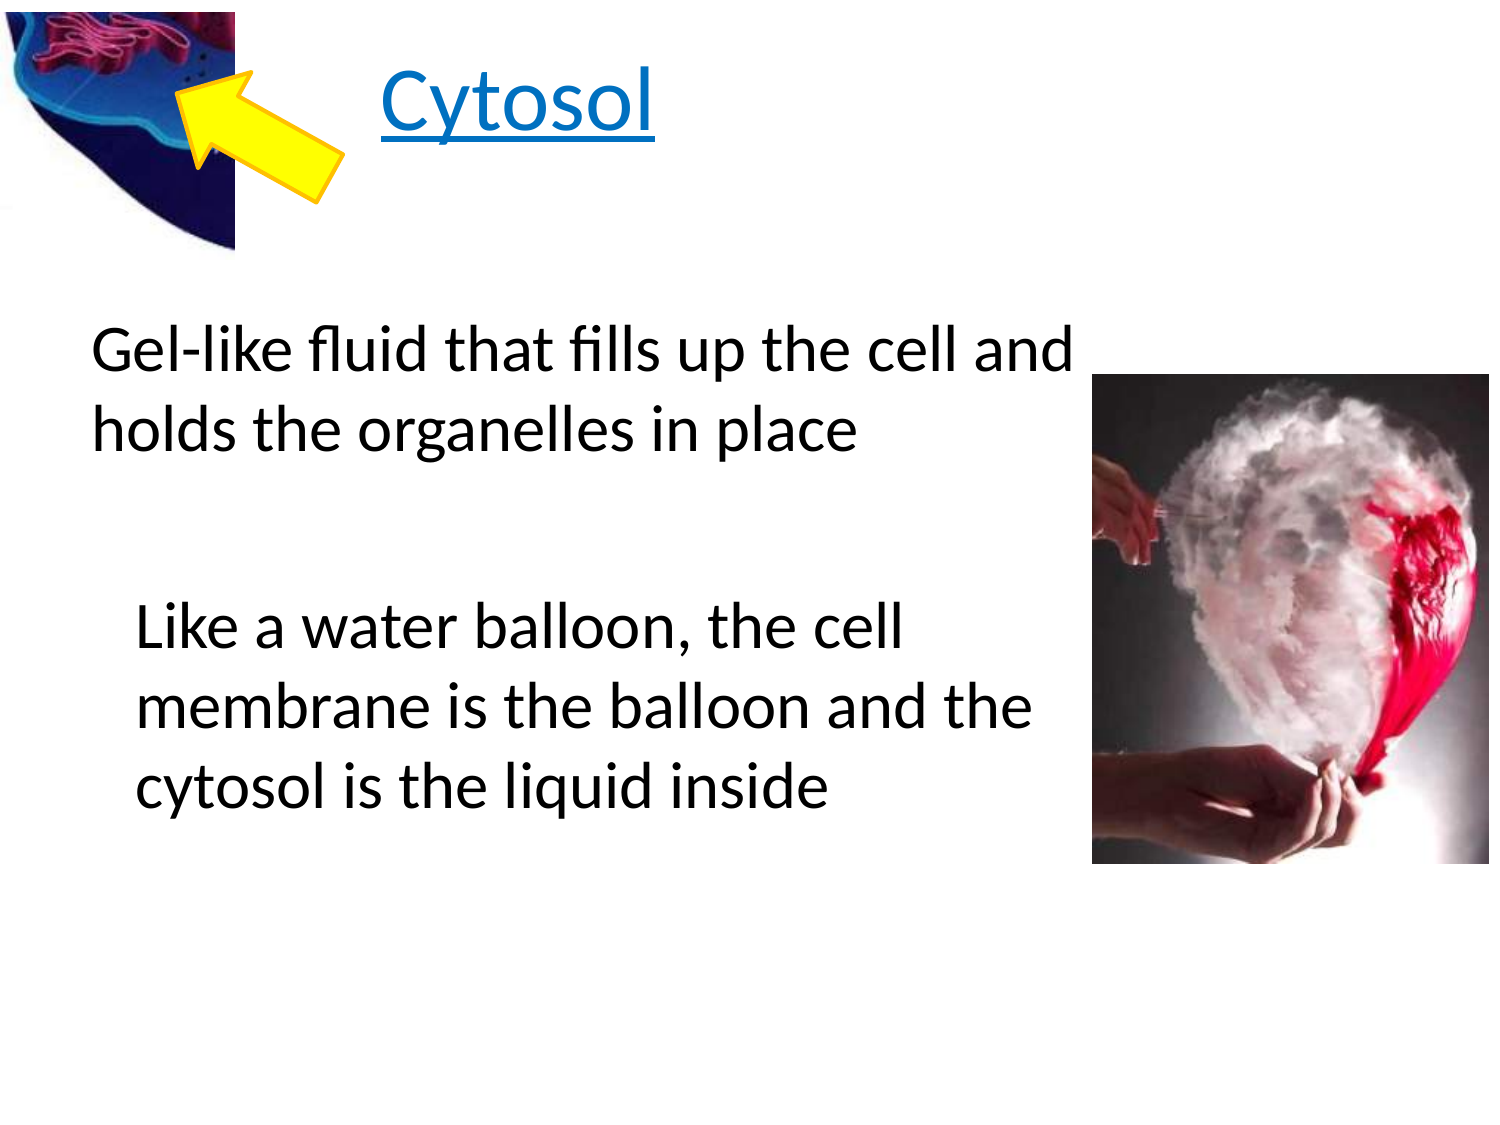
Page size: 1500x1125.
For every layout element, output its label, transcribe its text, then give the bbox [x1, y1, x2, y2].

title Cytosol [268, 0, 769, 188]
picture [0, 12, 235, 260]
text_box [238, 70, 346, 205]
list Gel-like fluid that fills up the cell and holds the organelles in place [76, 297, 1102, 1040]
text_box Like a water balloon, the cell membrane is the balloon and the cytosol is the liquid inside [120, 574, 1052, 830]
picture [1091, 374, 1489, 864]
